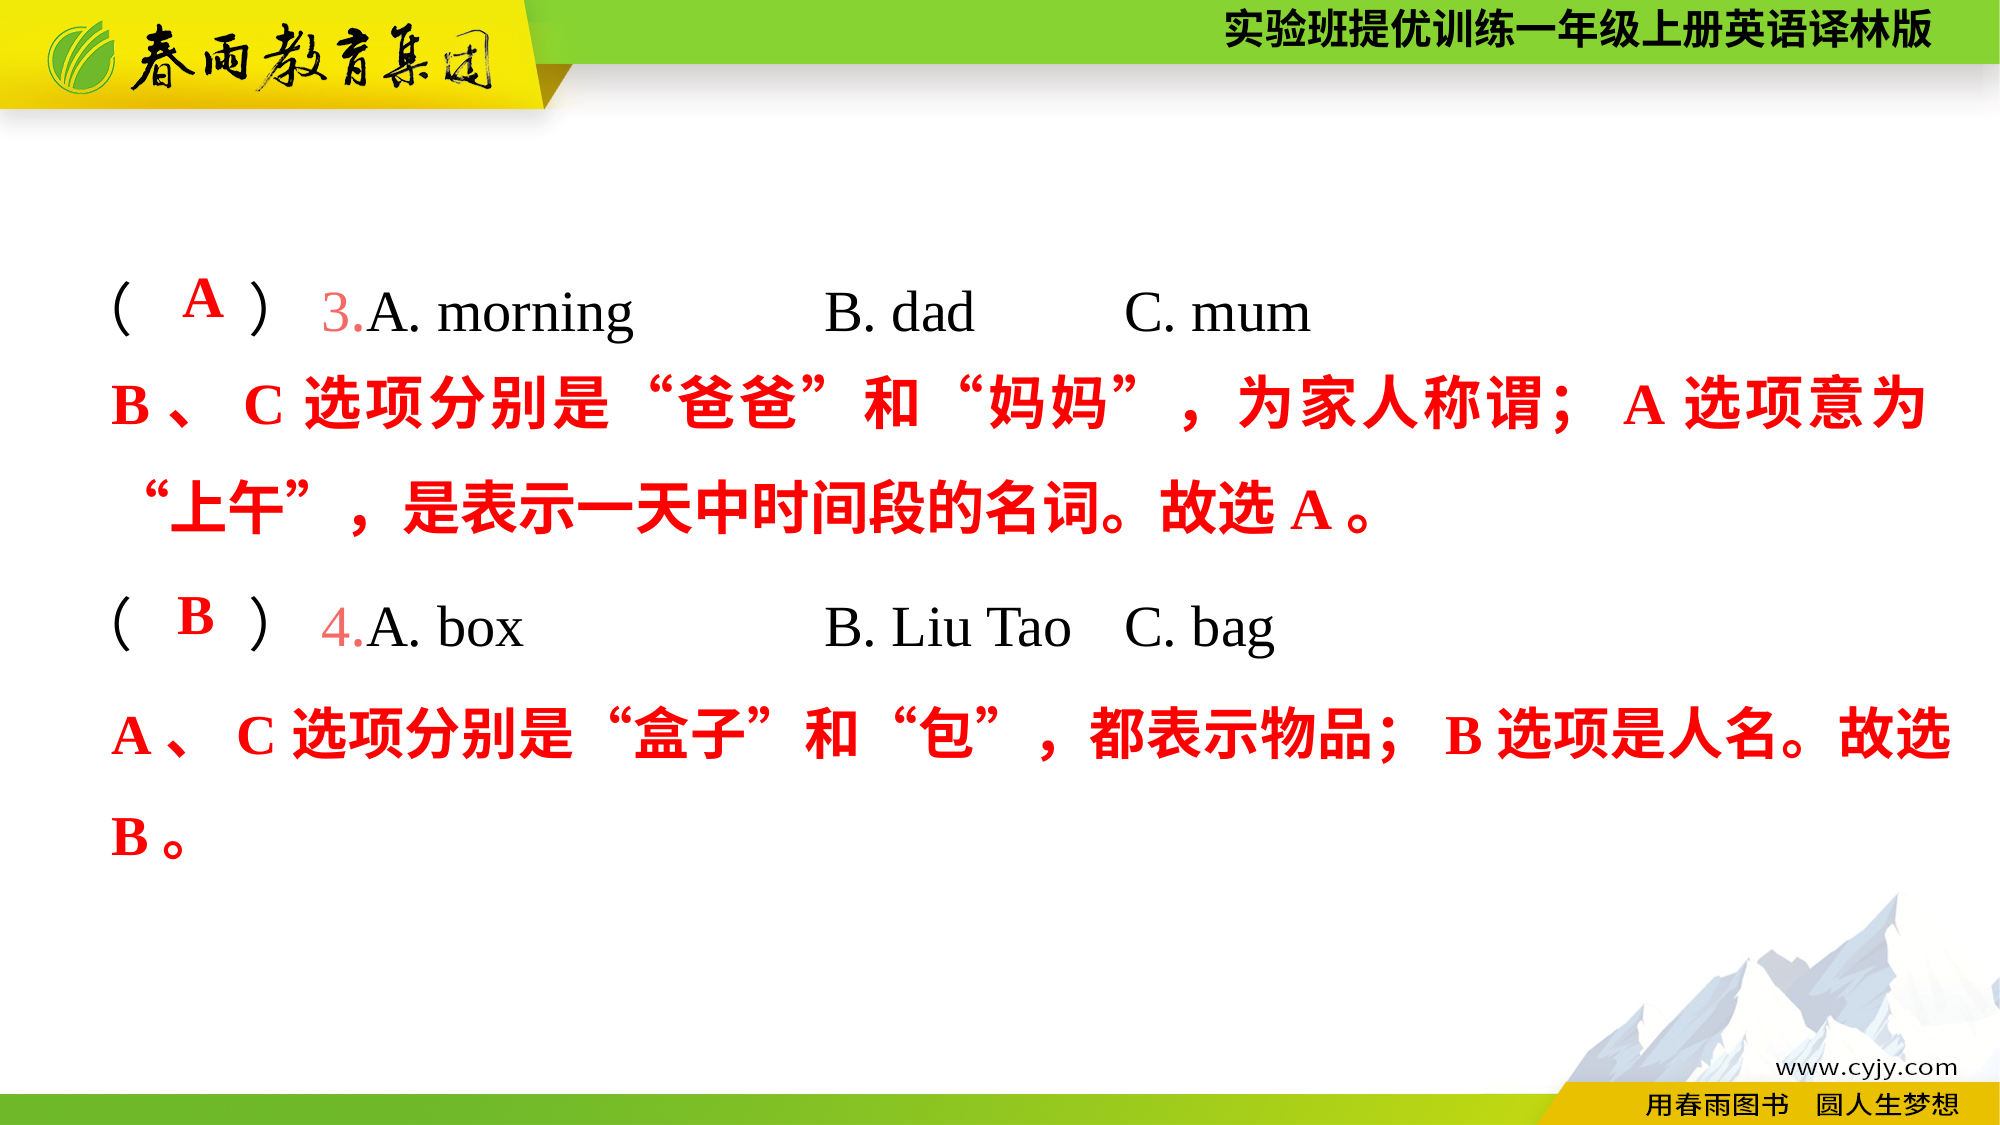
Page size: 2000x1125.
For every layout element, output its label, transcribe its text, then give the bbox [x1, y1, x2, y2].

text_box B [163, 570, 231, 653]
list （ ）3.A. morning B. dad C. mum （ ）4.A. box B. Liu Tao C. bag [59, 230, 1944, 670]
text_box A [167, 252, 240, 337]
picture [0, 0, 2000, 1125]
text_box A、C选项分别是“盒子”和“包”，都表示物品；B选项是人名。故选B。 [96, 656, 1981, 875]
text_box B、C选项分别是“爸爸”和“妈妈”，为家人称谓；A选项意为“上午”，是表示一天中时间段的名词。故选A。 [96, 323, 1944, 549]
